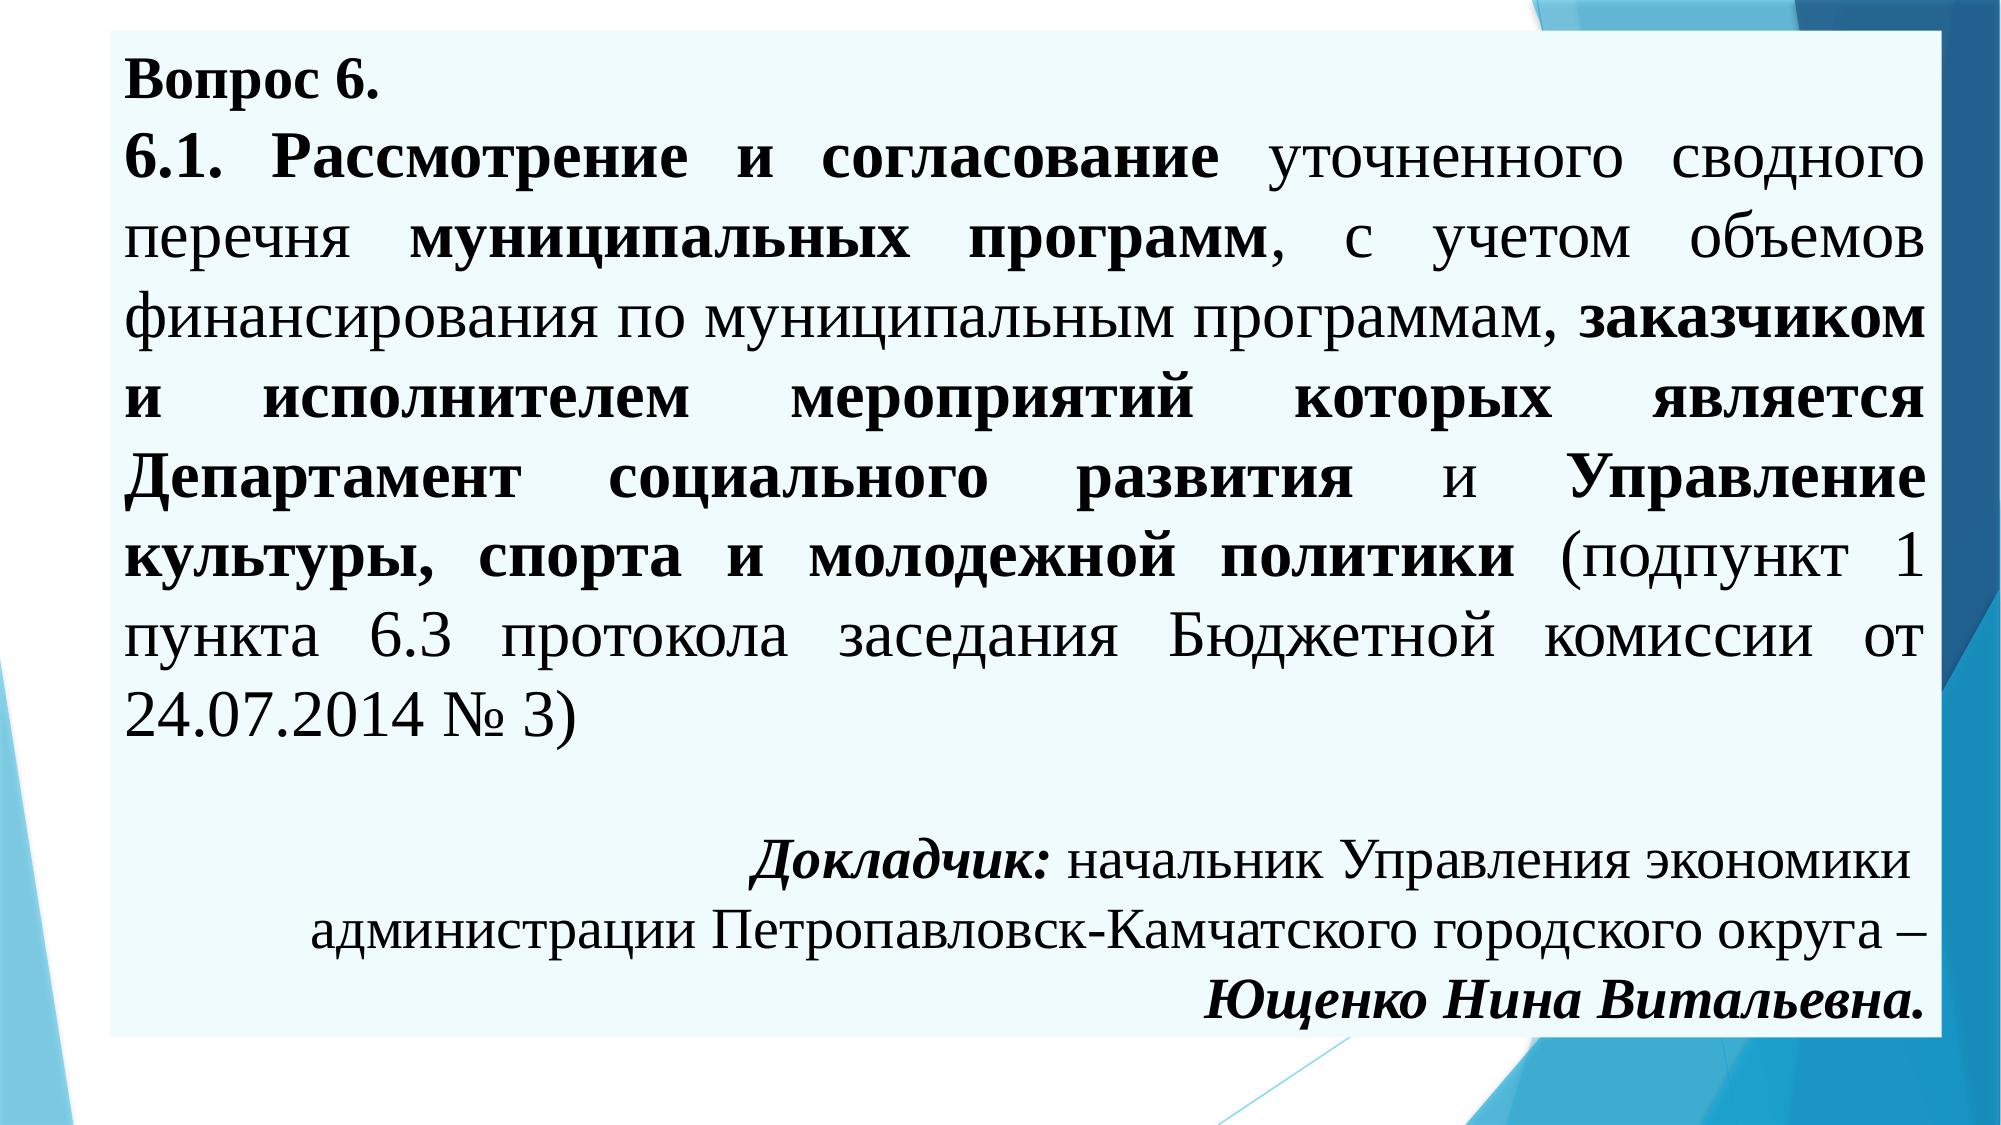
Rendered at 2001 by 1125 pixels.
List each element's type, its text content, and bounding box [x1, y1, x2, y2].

slide_number 31 [1409, 991, 1522, 1051]
text_box Вопрос 6. 6.1. Рассмотрение и согласование уточненного сводного перечня муниципальных программ, с учетом объемов финансирования по муниципальным программам, заказчиком и исполнителем мероприятий которых является Департамент социального развития и Управление культуры, спорта и молодежной политики (подпункт 1 пункта 6.3 протокола заседания Бюджетной комиссии от 24.07.2014 № 3) Докладчик: начальник Управления экономики администрации Петропавловск-Камчатского городского округа – Ющенко Нина Витальевна. [109, 30, 1942, 1038]
